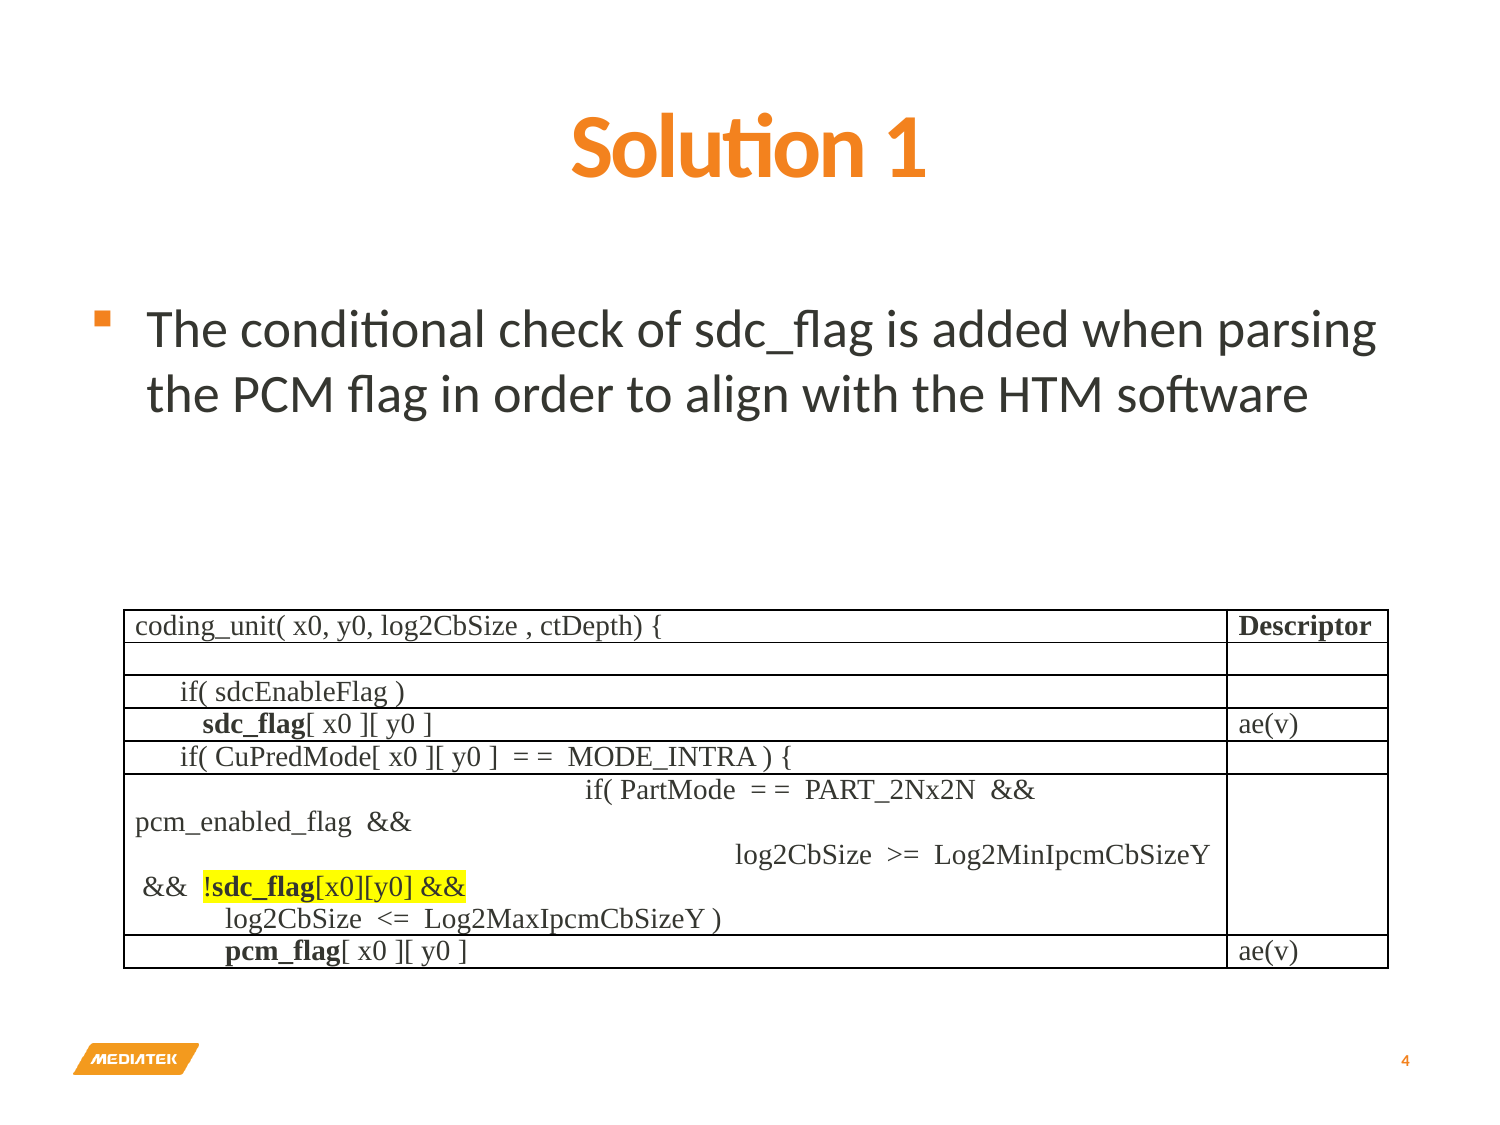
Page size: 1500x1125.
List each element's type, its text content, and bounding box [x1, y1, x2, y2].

slide_number 4 [1251, 1029, 1425, 1090]
table_cell if( PartMode = = PART_2Nx2N && pcm_enabled_flag && log2CbSize >= Log2MinIpcmCbSizeY && !sdc_flag[x0][y0] && log2CbSize <= Log2MaxIpcmCbSizeY ) [125, 775, 1226, 934]
table_header coding_unit( x0, y0, log2CbSize , ctDepth) { [125, 611, 1226, 642]
table_cell sdc_flag[ x0 ][ y0 ] [125, 709, 1226, 740]
table_cell ae(v) [1228, 936, 1387, 967]
table_cell [1228, 742, 1387, 773]
title Solution 1 [75, 99, 1425, 286]
table_cell [125, 643, 1226, 674]
picture [73, 1043, 199, 1075]
table_header Descriptor [1228, 611, 1387, 642]
table_cell [1228, 676, 1387, 707]
table_cell if( CuPredMode[ x0 ][ y0 ] = = MODE_INTRA ) { [125, 742, 1226, 773]
table_cell ae(v) [1228, 709, 1387, 740]
table_cell [1228, 775, 1387, 934]
table_cell pcm_flag[ x0 ][ y0 ] [125, 936, 1226, 967]
table_cell [1228, 643, 1387, 674]
table_cell if( sdcEnableFlag ) [125, 676, 1226, 707]
list The conditional check of sdc_flag is added when parsing the PCM flag in order to align with the HTM software [75, 286, 1425, 551]
